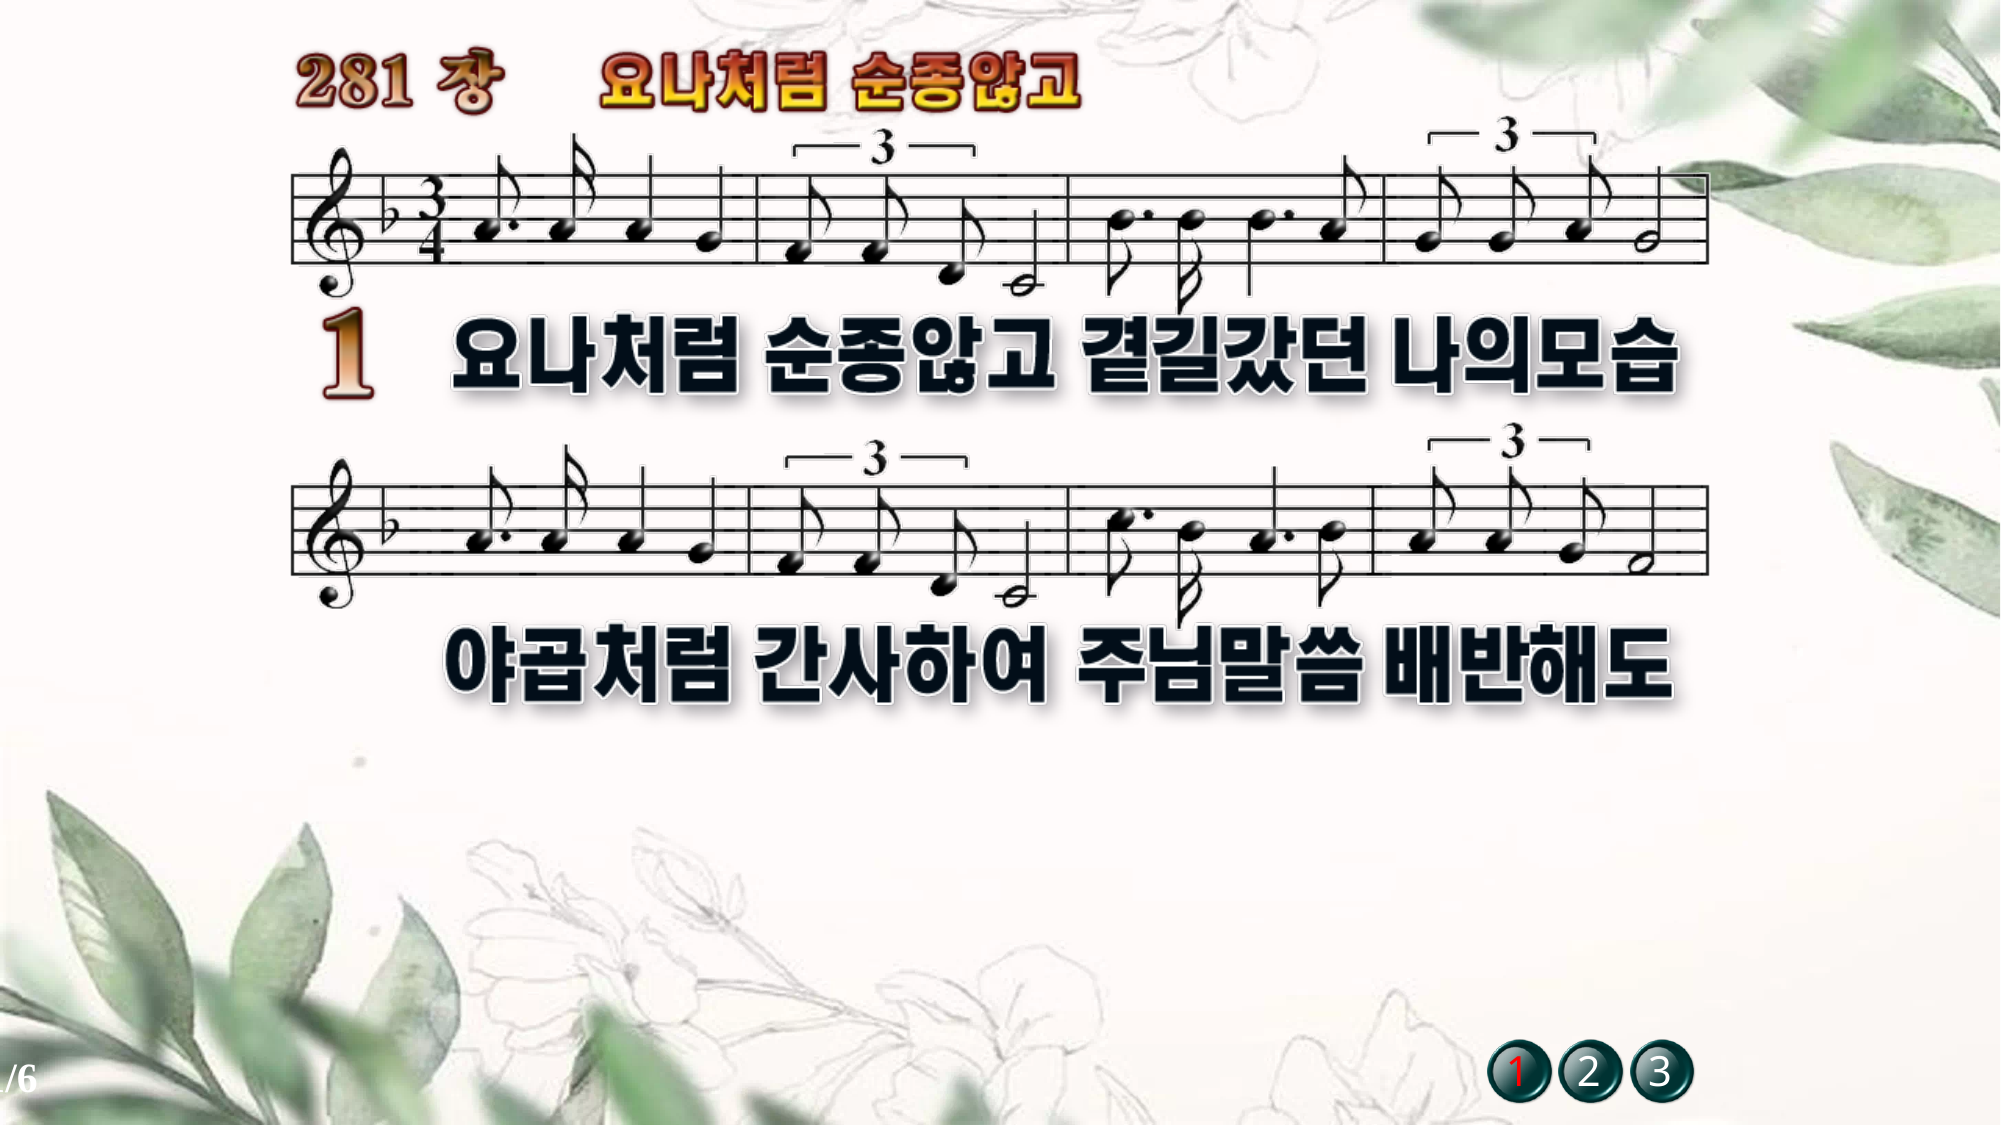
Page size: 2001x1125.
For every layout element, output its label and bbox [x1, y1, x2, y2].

picture [0, 0, 2001, 1125]
text_box [1627, 1035, 1697, 1106]
text_box [1555, 1035, 1626, 1106]
text_box [1484, 1035, 1555, 1106]
